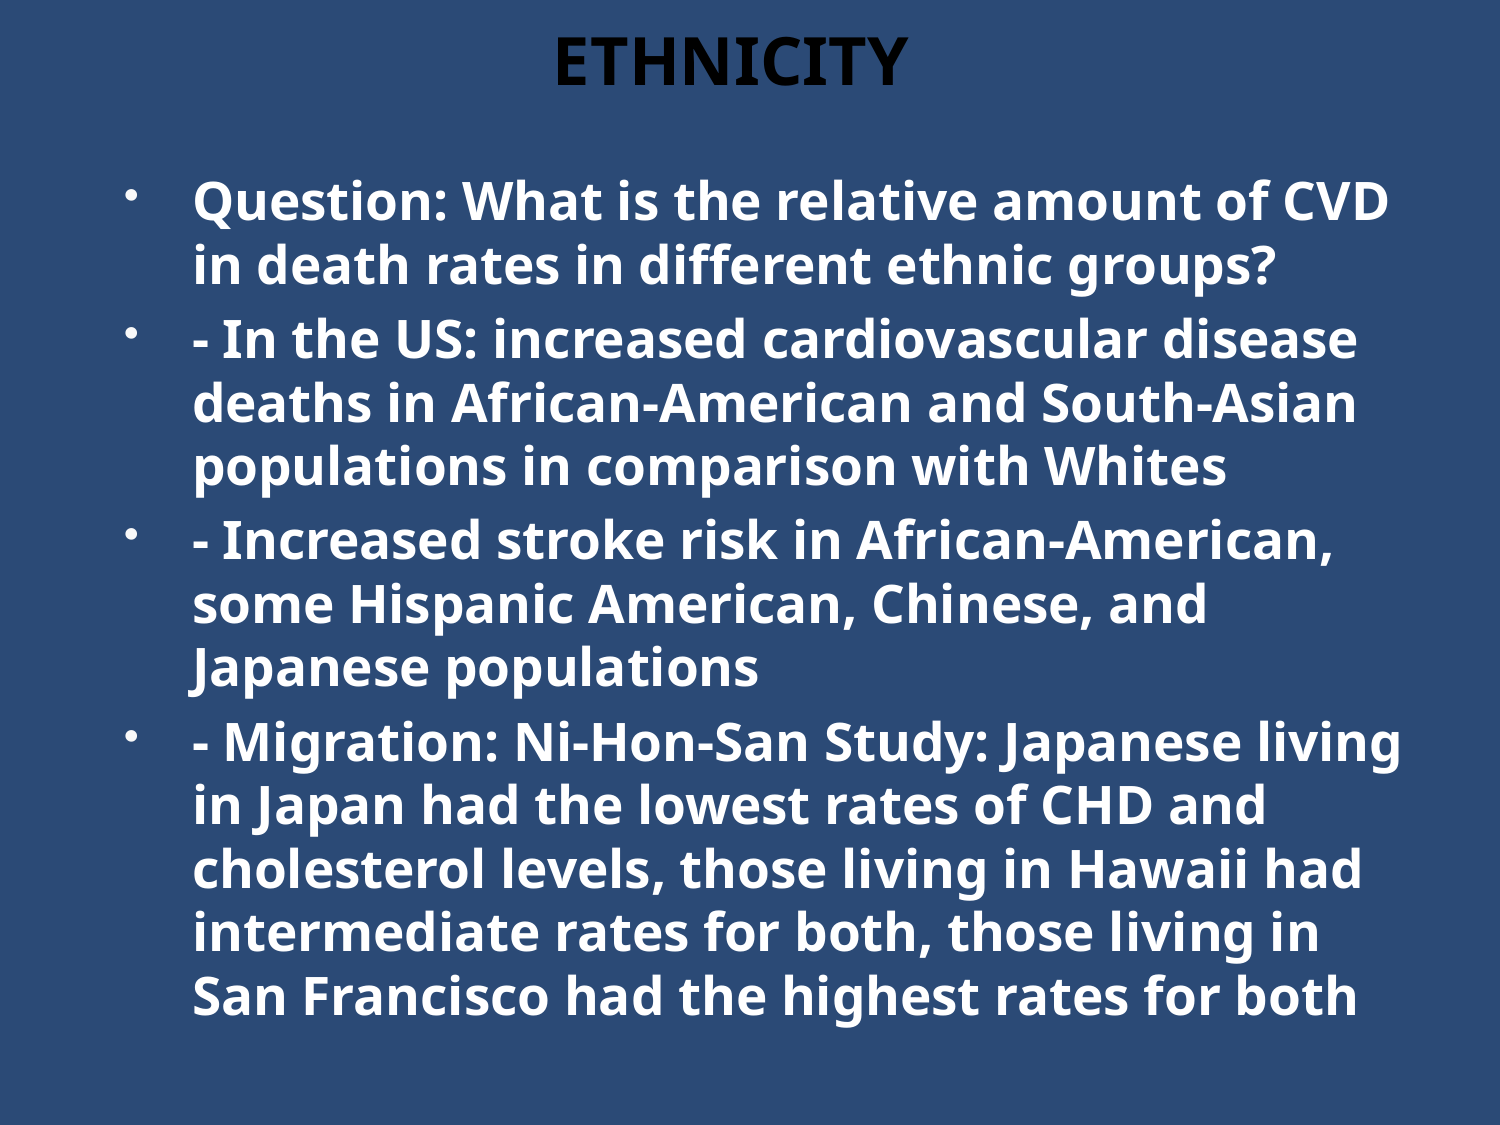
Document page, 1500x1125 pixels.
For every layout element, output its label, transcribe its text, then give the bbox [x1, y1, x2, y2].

list Question: What is the relative amount of CVD in death rates in different ethnic groups? - In the US: increased cardiovascular disease deaths in African-American and South-Asian populations in comparison with Whites - Increased stroke risk in African-American, some Hispanic American, Chinese, and Japanese populations - Migration: Ni-Hon-San Study: Japanese living in Japan had the lowest rates of CHD and cholesterol levels, those living in Hawaii had intermediate rates for both, those living in San Francisco had the highest rates for both [88, 160, 1440, 1095]
title ETHNICITY [0, 0, 1500, 131]
